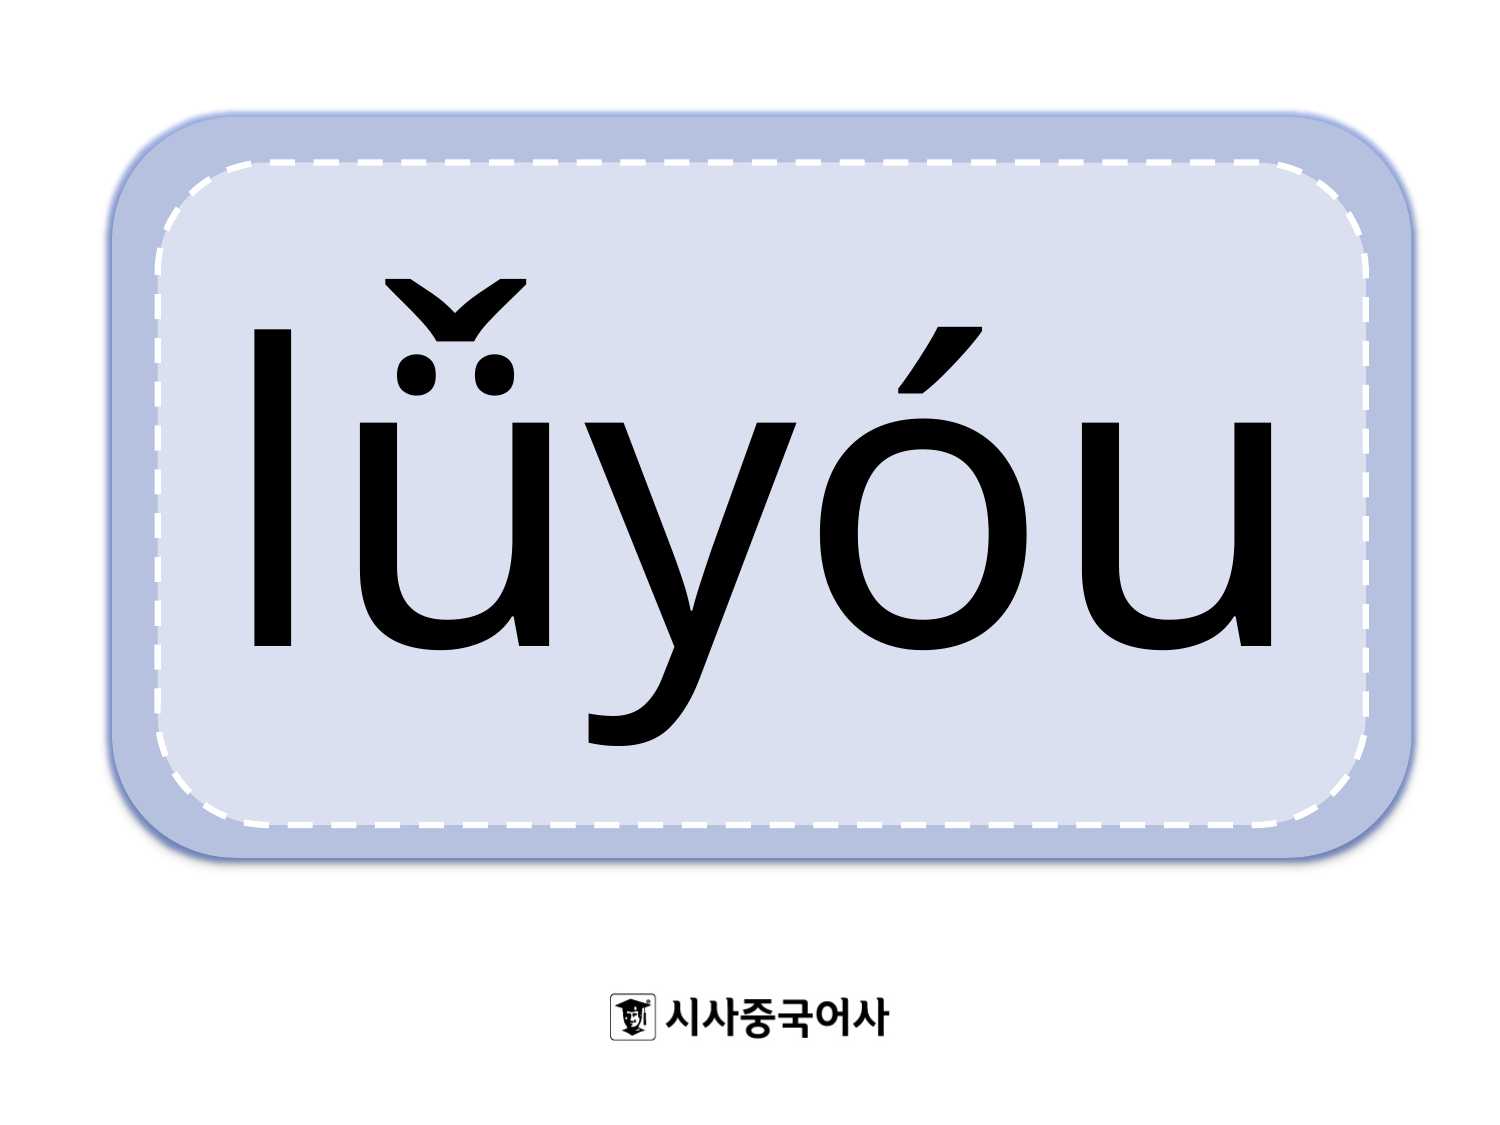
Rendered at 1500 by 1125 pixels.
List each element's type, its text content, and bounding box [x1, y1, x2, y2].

picture [602, 987, 898, 1047]
text_box lǚyóu [159, 148, 1368, 811]
